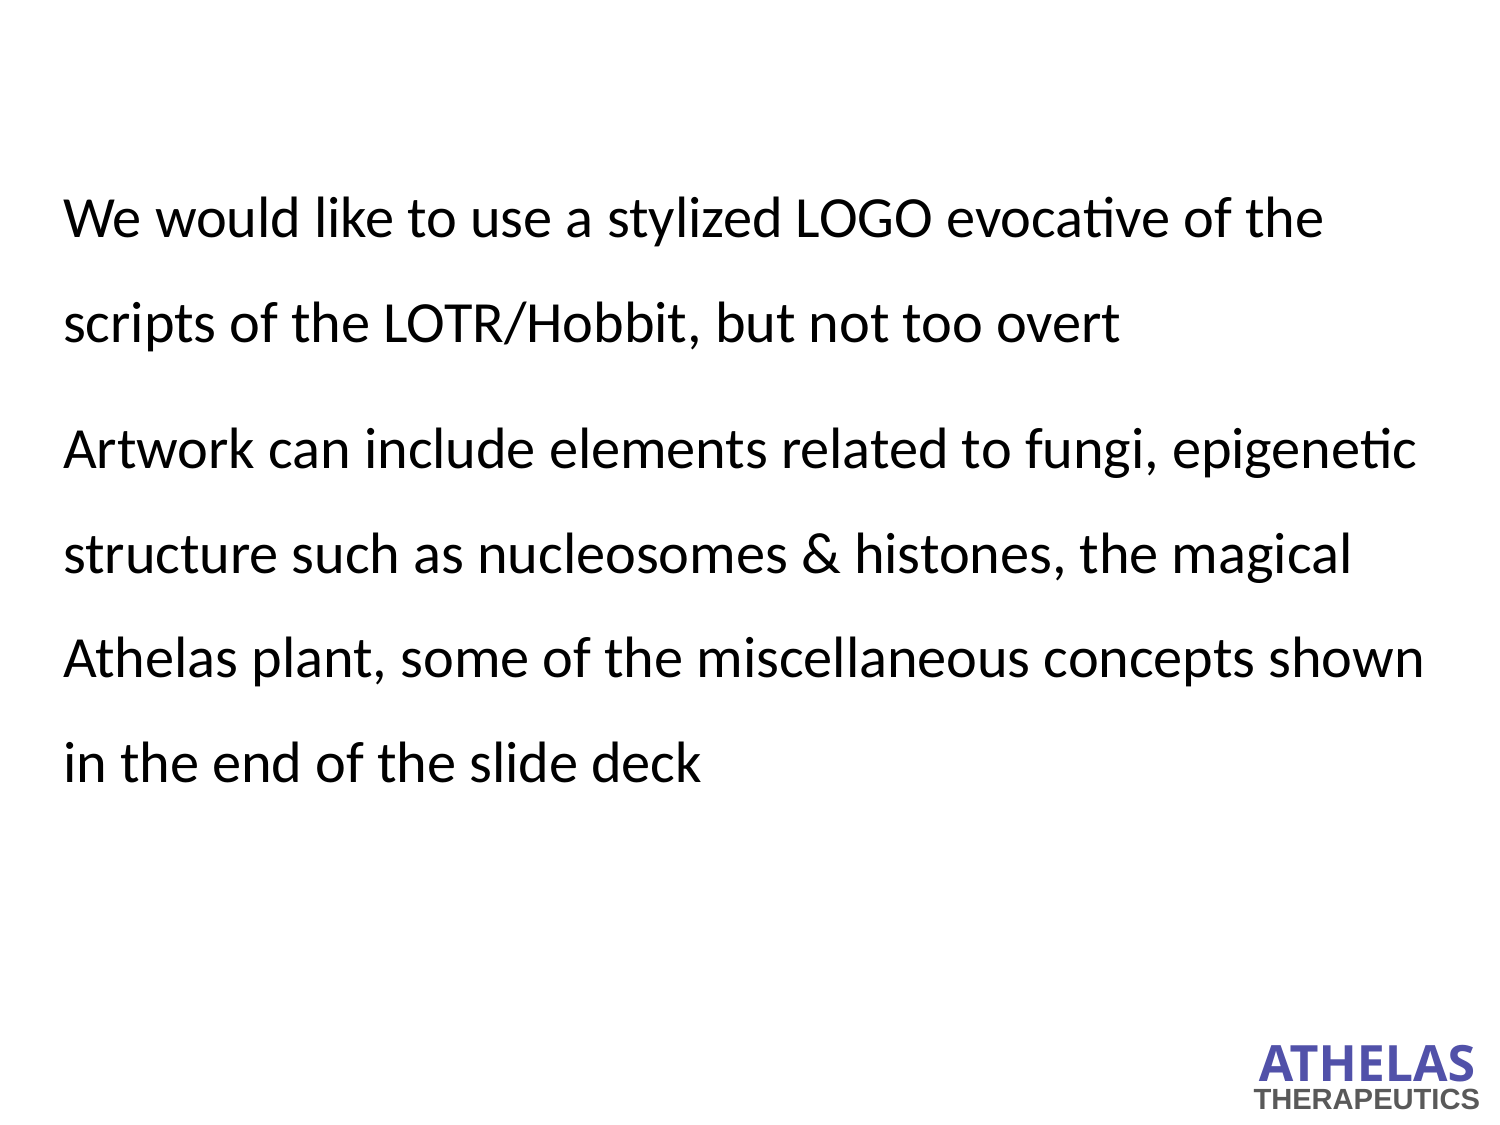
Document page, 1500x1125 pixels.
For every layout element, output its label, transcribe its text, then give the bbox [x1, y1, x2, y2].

list We would like to use a stylized LOGO evocative of the scripts of the LOTR/Hobbit, but not too overt Artwork can include elements related to fungi, epigenetic structure such as nucleosomes & histones, the magical Athelas plant, some of the miscellaneous concepts shown in the end of the slide deck [48, 136, 1452, 833]
text_box ATHELAS THERAPEUTICS [1238, 1040, 1496, 1122]
